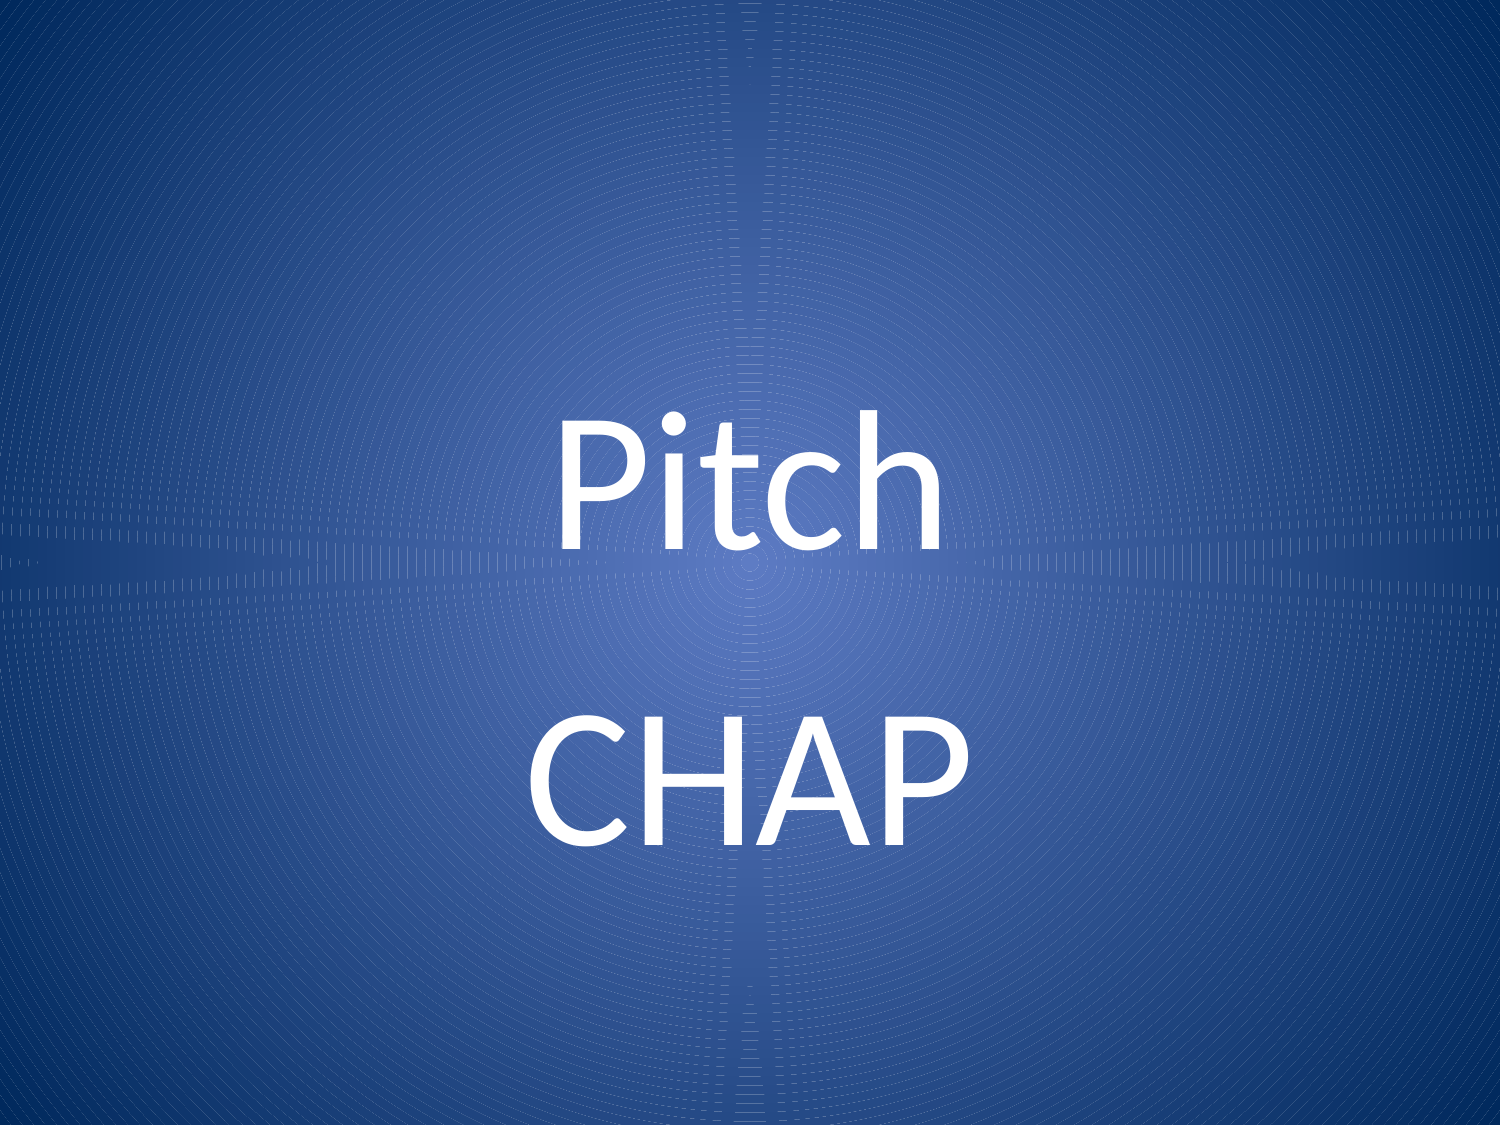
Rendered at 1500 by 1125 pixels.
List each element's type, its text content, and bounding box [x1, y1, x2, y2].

subtitle CHAP [224, 637, 1276, 926]
title Pitch [112, 349, 1388, 591]
